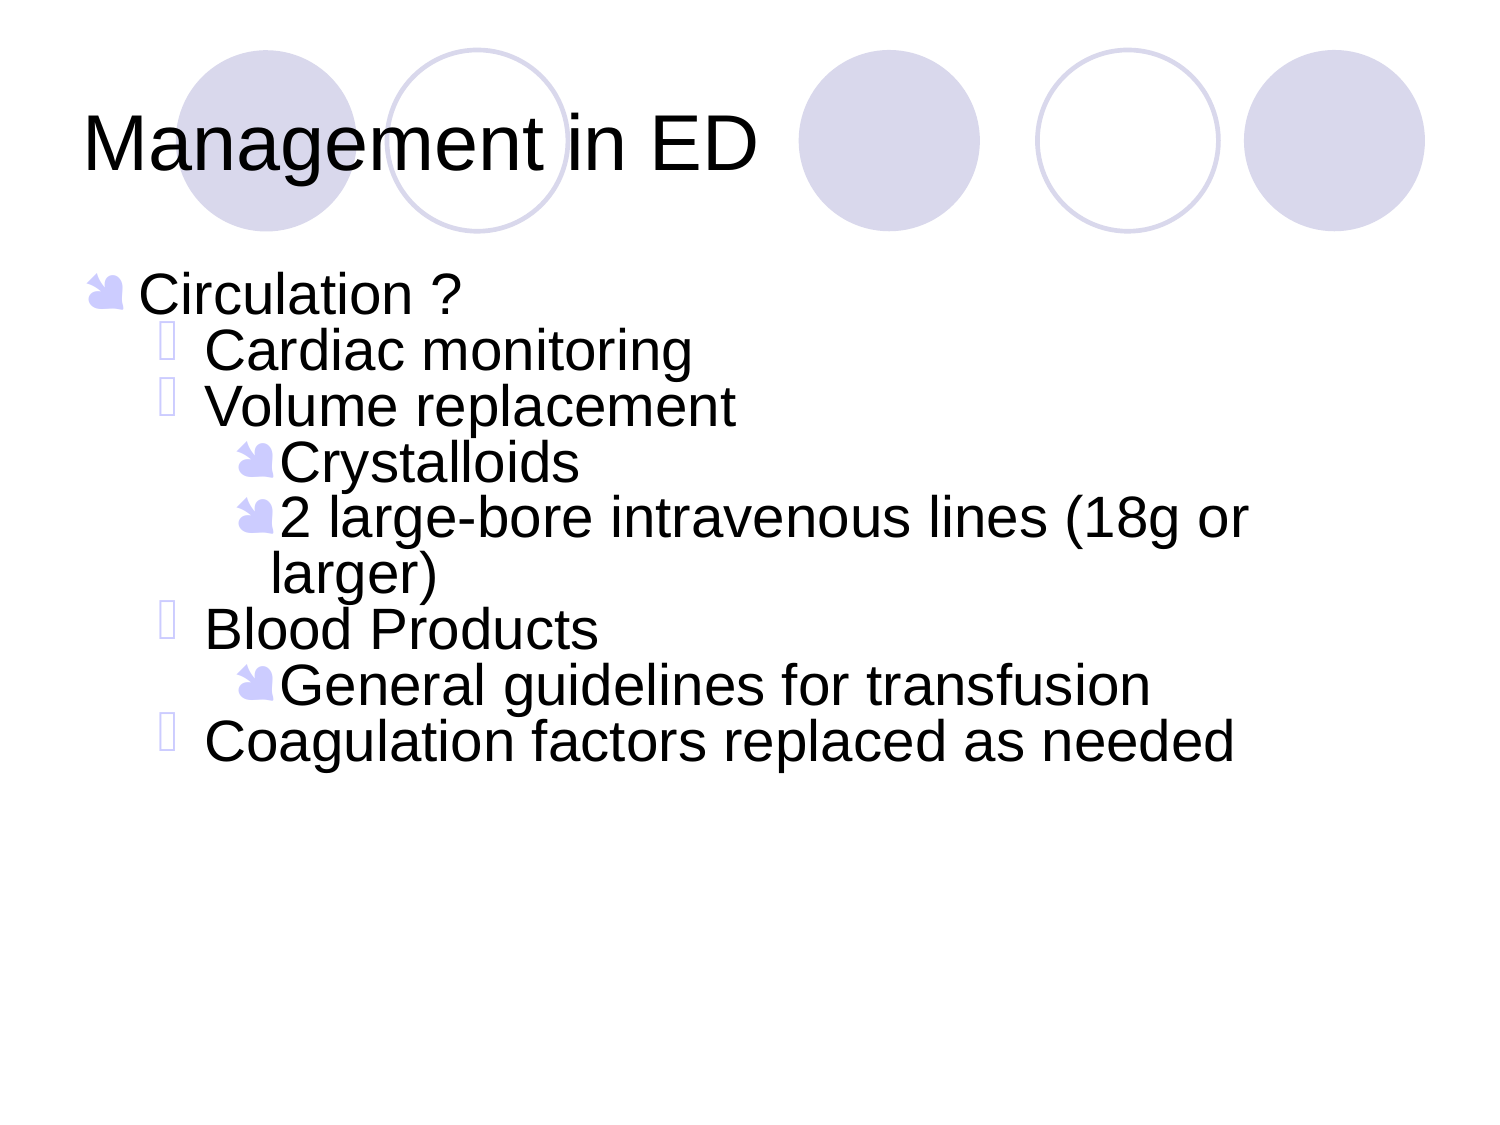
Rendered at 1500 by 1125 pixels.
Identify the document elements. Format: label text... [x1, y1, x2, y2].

title Management in ED [74, 44, 1426, 234]
list Circulation ? Cardiac monitoring Volume replacement Crystalloids 2 large-bore intravenous lines (18g or larger) Blood Products General guidelines for transfusion Coagulation factors replaced as needed [74, 261, 1426, 1007]
